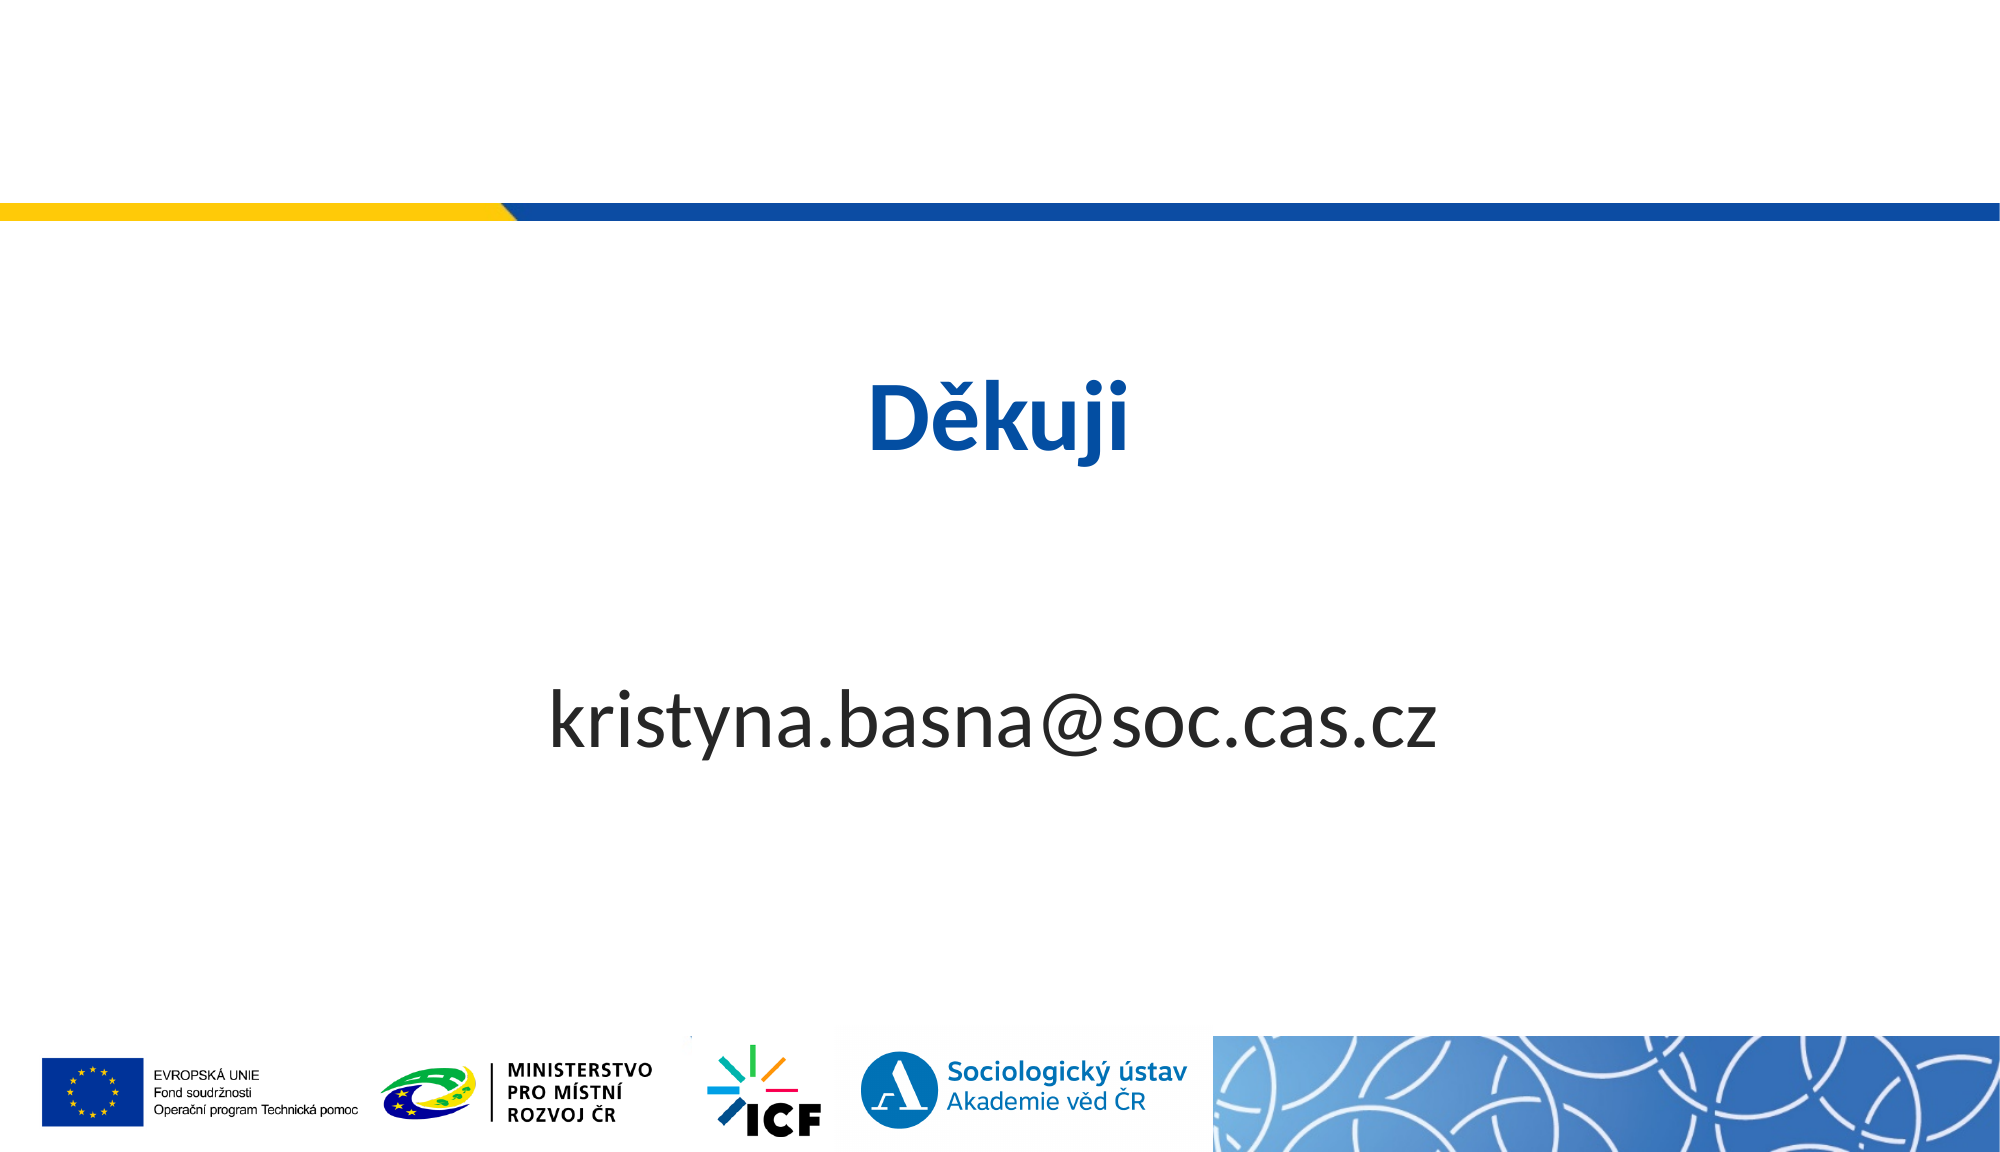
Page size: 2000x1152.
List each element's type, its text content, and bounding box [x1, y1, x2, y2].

title Děkuji [396, 343, 1604, 496]
picture [680, 1024, 2000, 1152]
list kristyna.basna@soc.cas.cz [94, 540, 1895, 935]
picture [19, 1035, 674, 1149]
picture [0, 203, 2000, 221]
